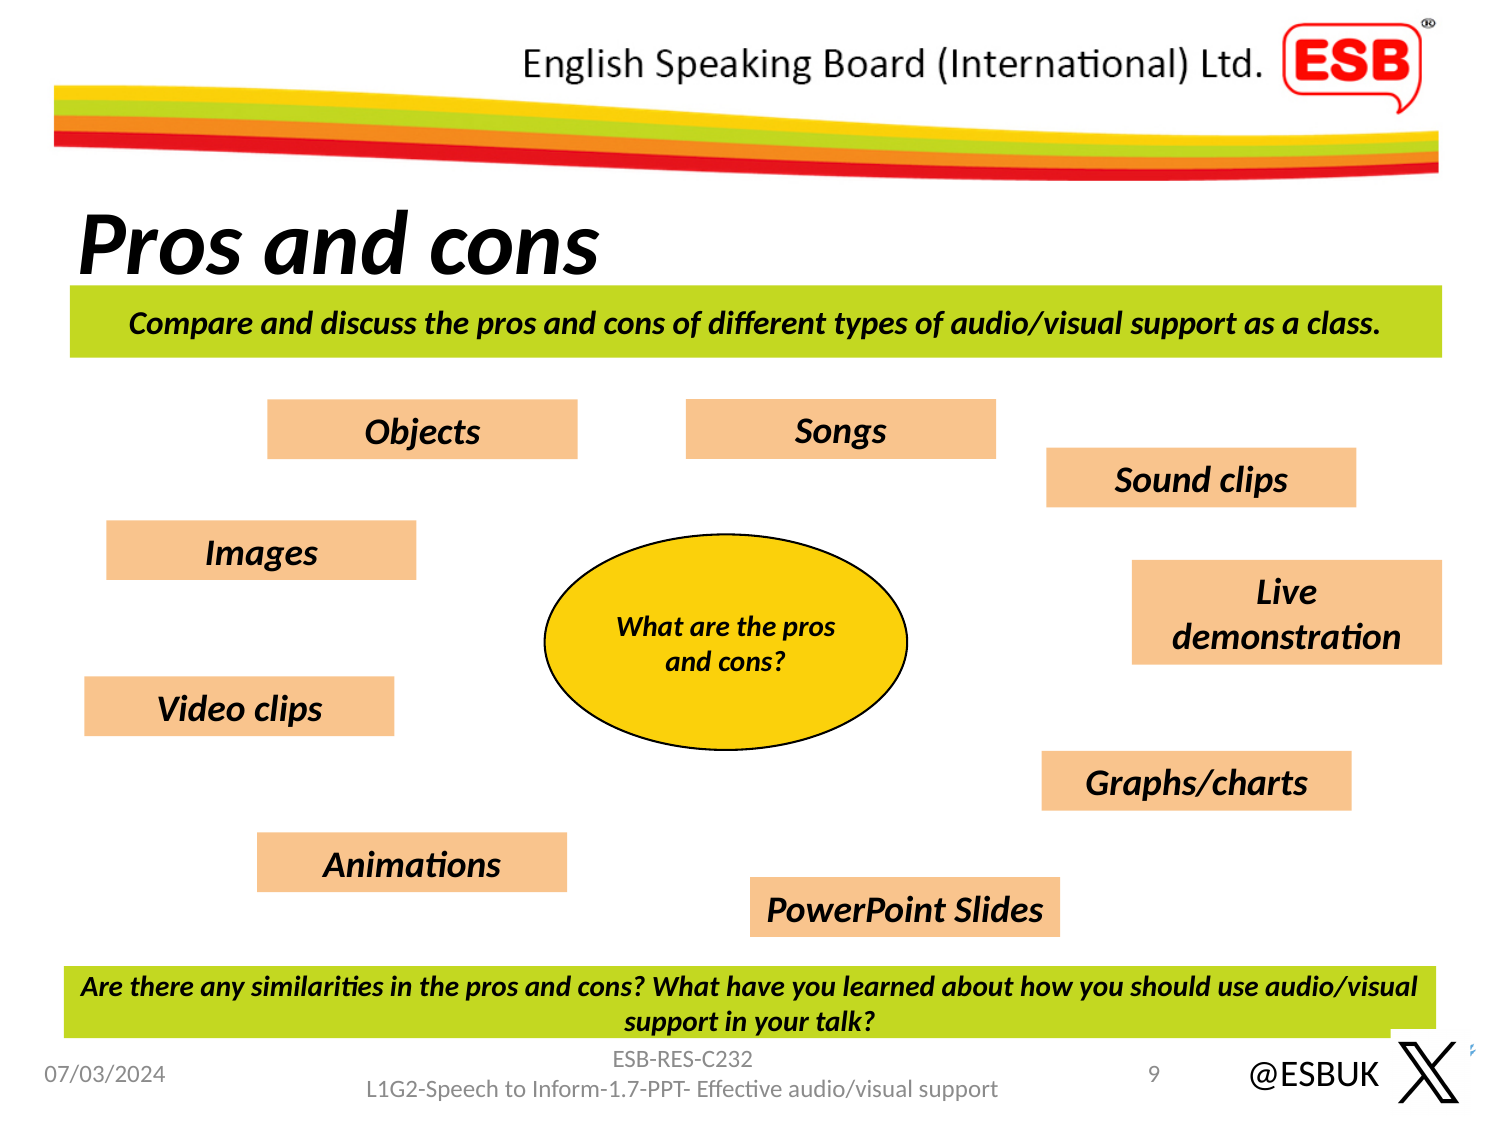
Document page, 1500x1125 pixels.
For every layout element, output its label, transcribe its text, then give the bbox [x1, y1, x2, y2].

text_box Sound clips [1046, 447, 1357, 508]
text_box Images [106, 520, 417, 580]
text_box Compare and discuss the pros and cons of different types of audio/visual support as a class. [69, 284, 1443, 359]
text_box Are there any similarities in the pros and cons? What have you learned about how you should use audio/visual support in your talk? [63, 965, 1437, 1039]
text_box PowerPoint Slides [750, 877, 1061, 937]
text_box Animations [257, 832, 568, 893]
text_box Songs [685, 399, 997, 459]
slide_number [29, 1042, 324, 1103]
picture [0, 0, 1500, 189]
text_box Objects [267, 399, 578, 460]
picture [1390, 1029, 1476, 1116]
text_box Graphs/charts [1041, 750, 1352, 811]
text_box Live demonstration [1131, 559, 1443, 665]
text_box Video clips [84, 676, 395, 737]
text_box What are the pros and cons? [543, 533, 909, 751]
footer ESB-RES-C232 L1G2-Speech to Inform-1.7-PPT- Effective audio/visual support [324, 1042, 930, 1103]
slide_number 9 [930, 1042, 1176, 1103]
title Pros and cons [62, 178, 1356, 313]
